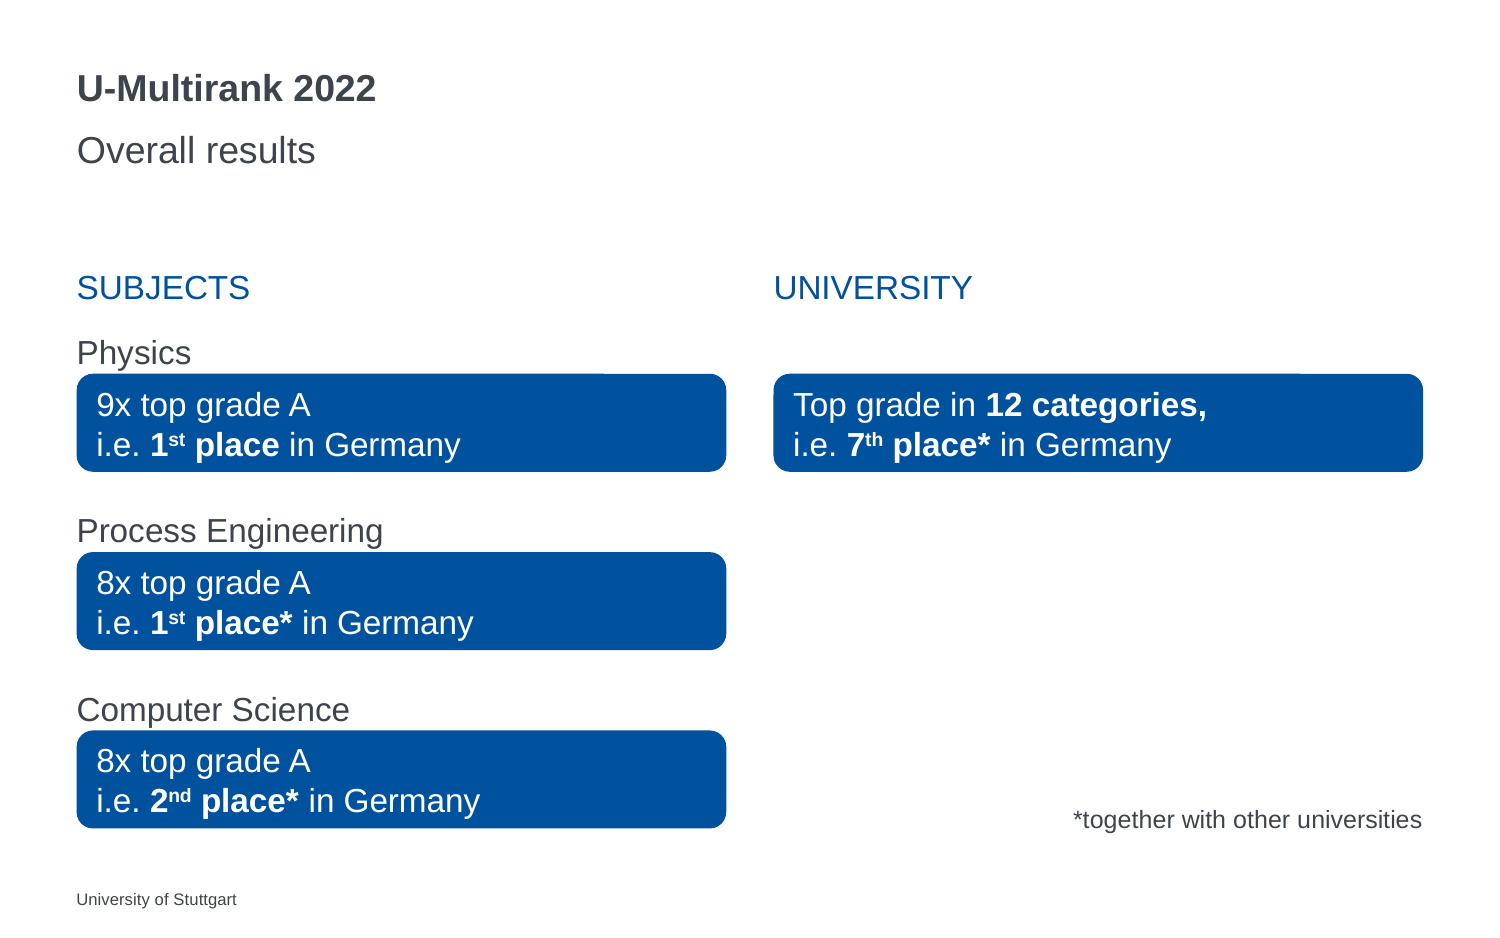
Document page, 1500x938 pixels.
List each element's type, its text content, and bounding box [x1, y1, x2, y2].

text_box Physics [76, 322, 727, 362]
title U-Multirank 2022 [76, 64, 1424, 110]
text_box 8x top grade A i.e. 2nd place* in Germany [75, 729, 728, 830]
text_box Process Engineering [76, 501, 727, 541]
footer University of Stuttgart [76, 888, 1072, 910]
text_box 8x top grade A i.e. 1st place* in Germany [75, 551, 728, 652]
text_box 9x top grade A i.e. 1st place in Germany [75, 372, 728, 473]
list Overall results [76, 117, 1424, 163]
text_box University [773, 262, 1424, 302]
text_box *together with other universities [991, 803, 1424, 853]
text_box Computer Science [76, 679, 727, 719]
text_box Top grade in 12 categories, i.e. 7th place* in Germany [772, 372, 1425, 473]
text_box Subjects [76, 262, 727, 302]
